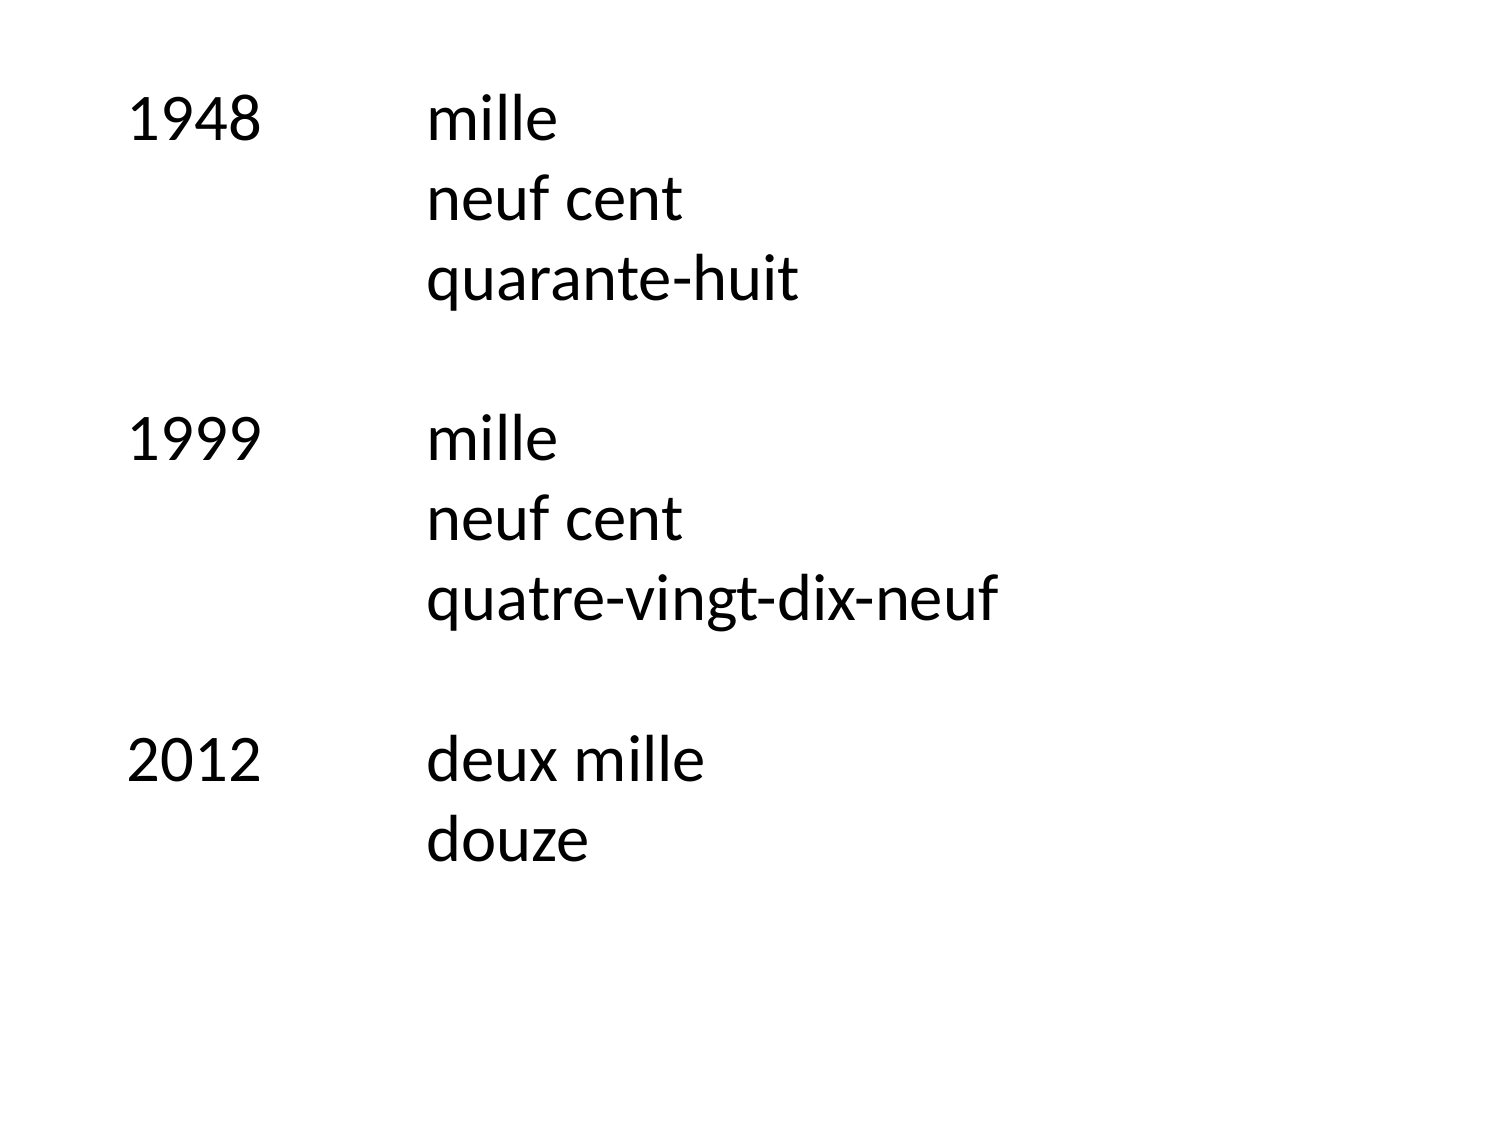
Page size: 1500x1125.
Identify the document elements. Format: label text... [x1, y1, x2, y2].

text_box 1948 mille neuf cent quarante-huit 1999 mille neuf cent quatre-vingt-dix-neuf 2012 deux mille douze [112, 66, 1388, 1024]
